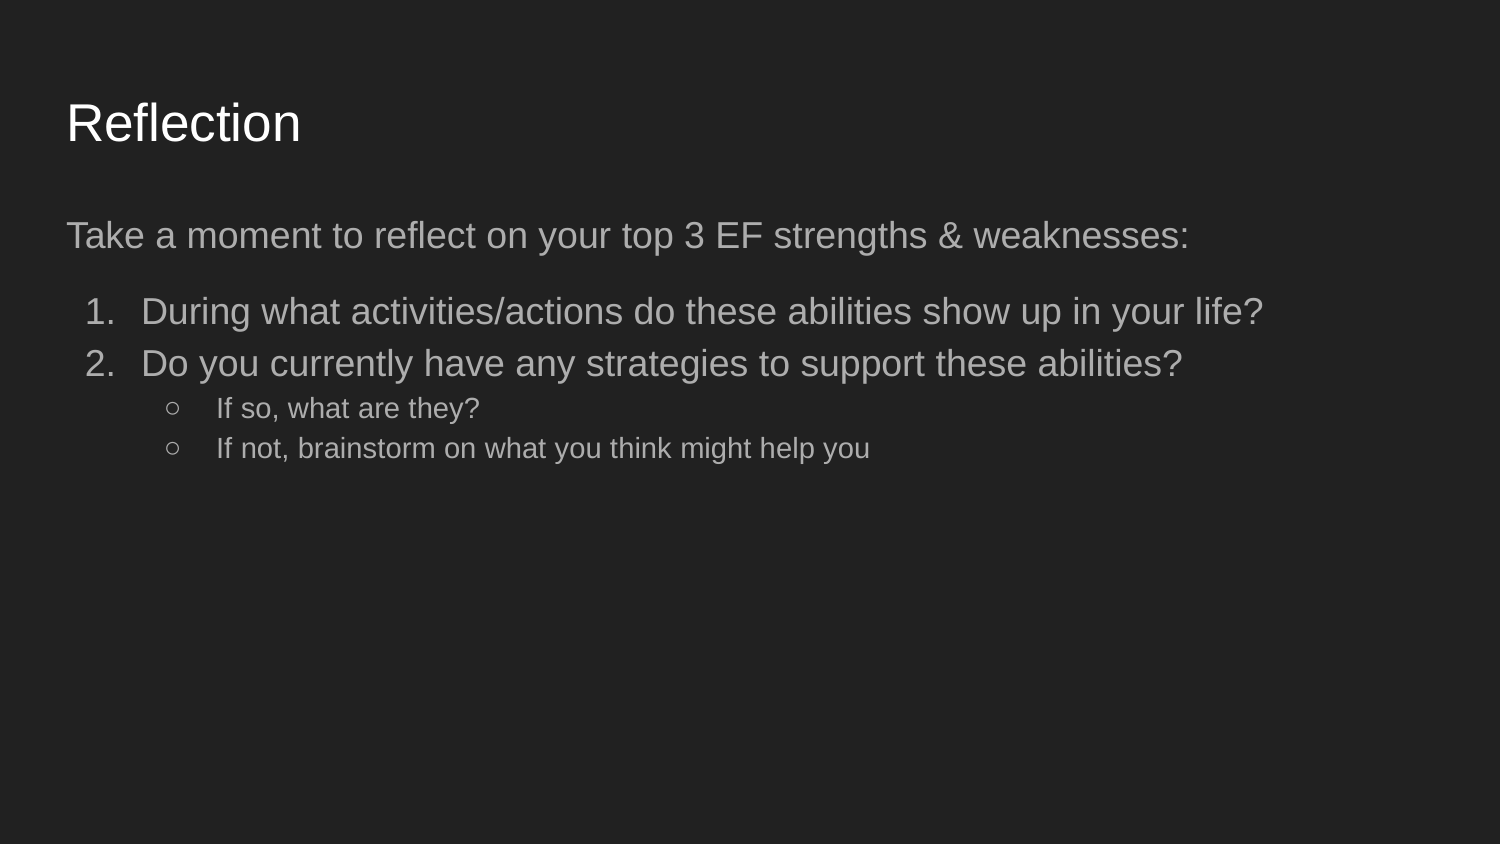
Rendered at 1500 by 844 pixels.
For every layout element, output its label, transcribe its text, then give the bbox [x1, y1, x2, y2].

title Reflection [51, 72, 1449, 167]
list Take a moment to reflect on your top 3 EF strengths & weaknesses: During what activities/actions do these abilities show up in your life? Do you currently have any strategies to support these abilities? If so, what are they? If not, brainstorm on what you think might help you [51, 189, 1449, 750]
